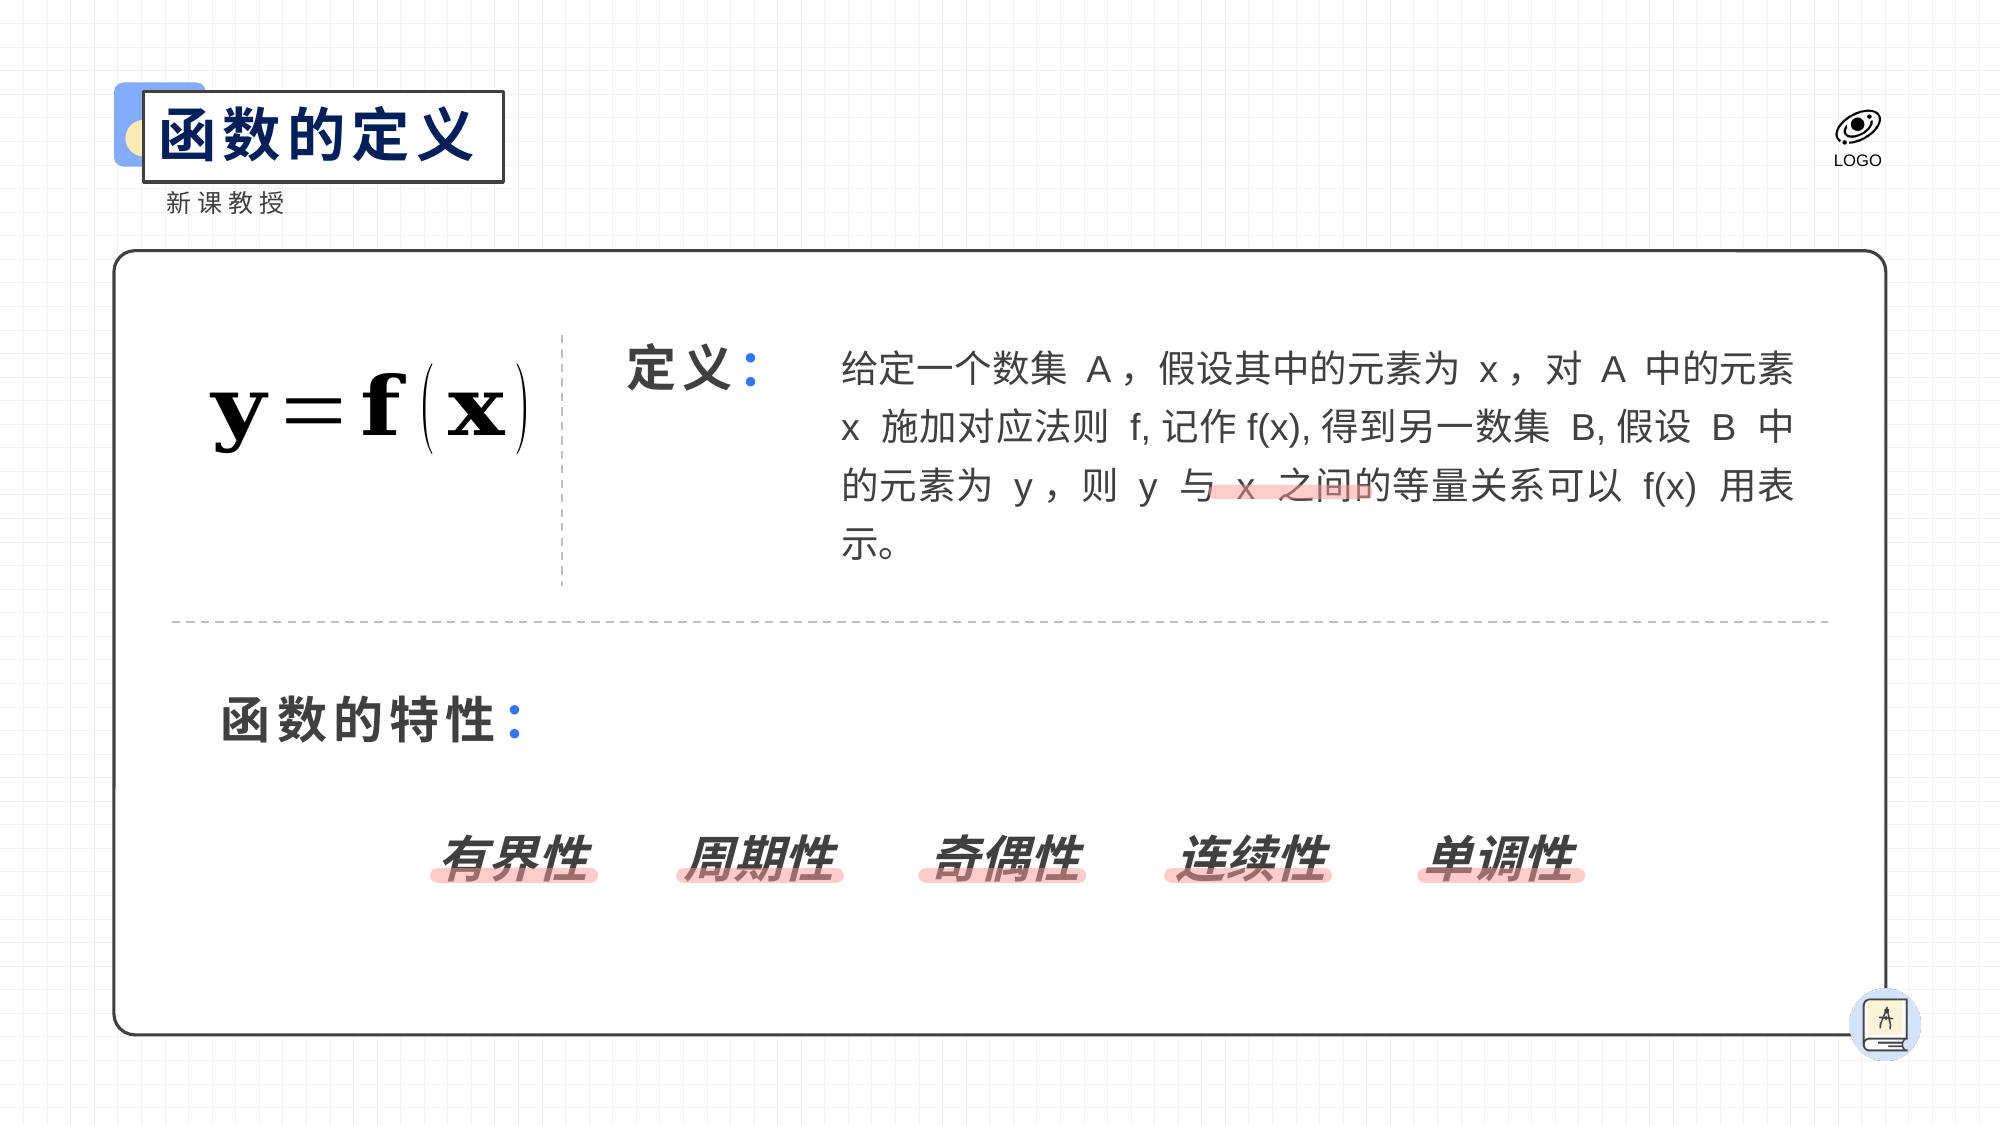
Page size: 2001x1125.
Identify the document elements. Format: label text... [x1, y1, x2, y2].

text_box 定义： [611, 329, 804, 404]
picture [1849, 988, 1921, 1061]
text_box 奇偶性 [914, 819, 1095, 895]
text_box 单调性 [1407, 819, 1587, 895]
list 新课教授 [151, 184, 308, 226]
picture [1831, 100, 1885, 154]
text_box 函数的特性： [206, 681, 568, 756]
text_box 周期性 [668, 819, 849, 895]
text_box 有界性 [422, 819, 603, 895]
text_box 连续性 [1160, 819, 1341, 895]
list 函数的定义 [142, 90, 505, 184]
text_box 给定一个数集 A，假设其中的元素为 x，对 A 中的元素 x 施加对应法则 f,记作f(x),得到另一数集 B,假设 B 中的元素为 y，则 y 与 x 之间的等量关系可以 f(x) 用表示。 [826, 324, 1810, 573]
